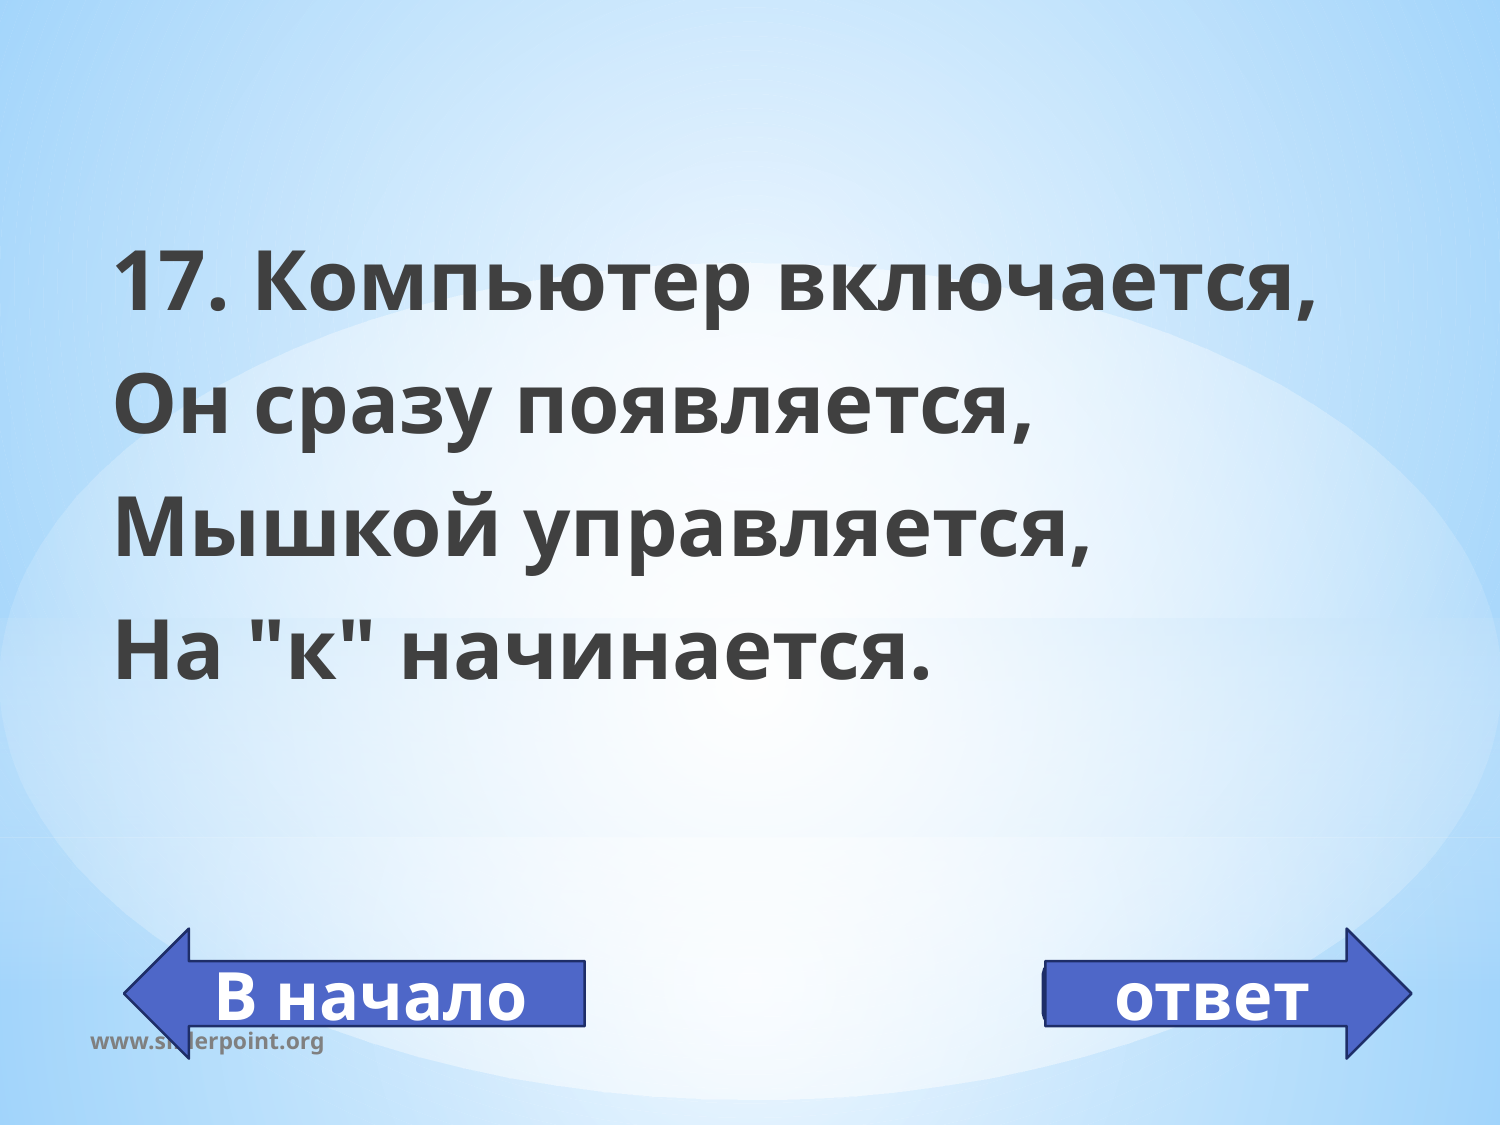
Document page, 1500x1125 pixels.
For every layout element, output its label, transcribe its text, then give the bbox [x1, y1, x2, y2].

text_box В начало [123, 927, 586, 1012]
footer www.sliderpoint.org [75, 1012, 625, 1073]
text_box [1045, 927, 1414, 1060]
list 17. Компьютер включается, Он сразу появляется, Мышкой управляется, На "к" начинается. [88, 219, 1400, 911]
